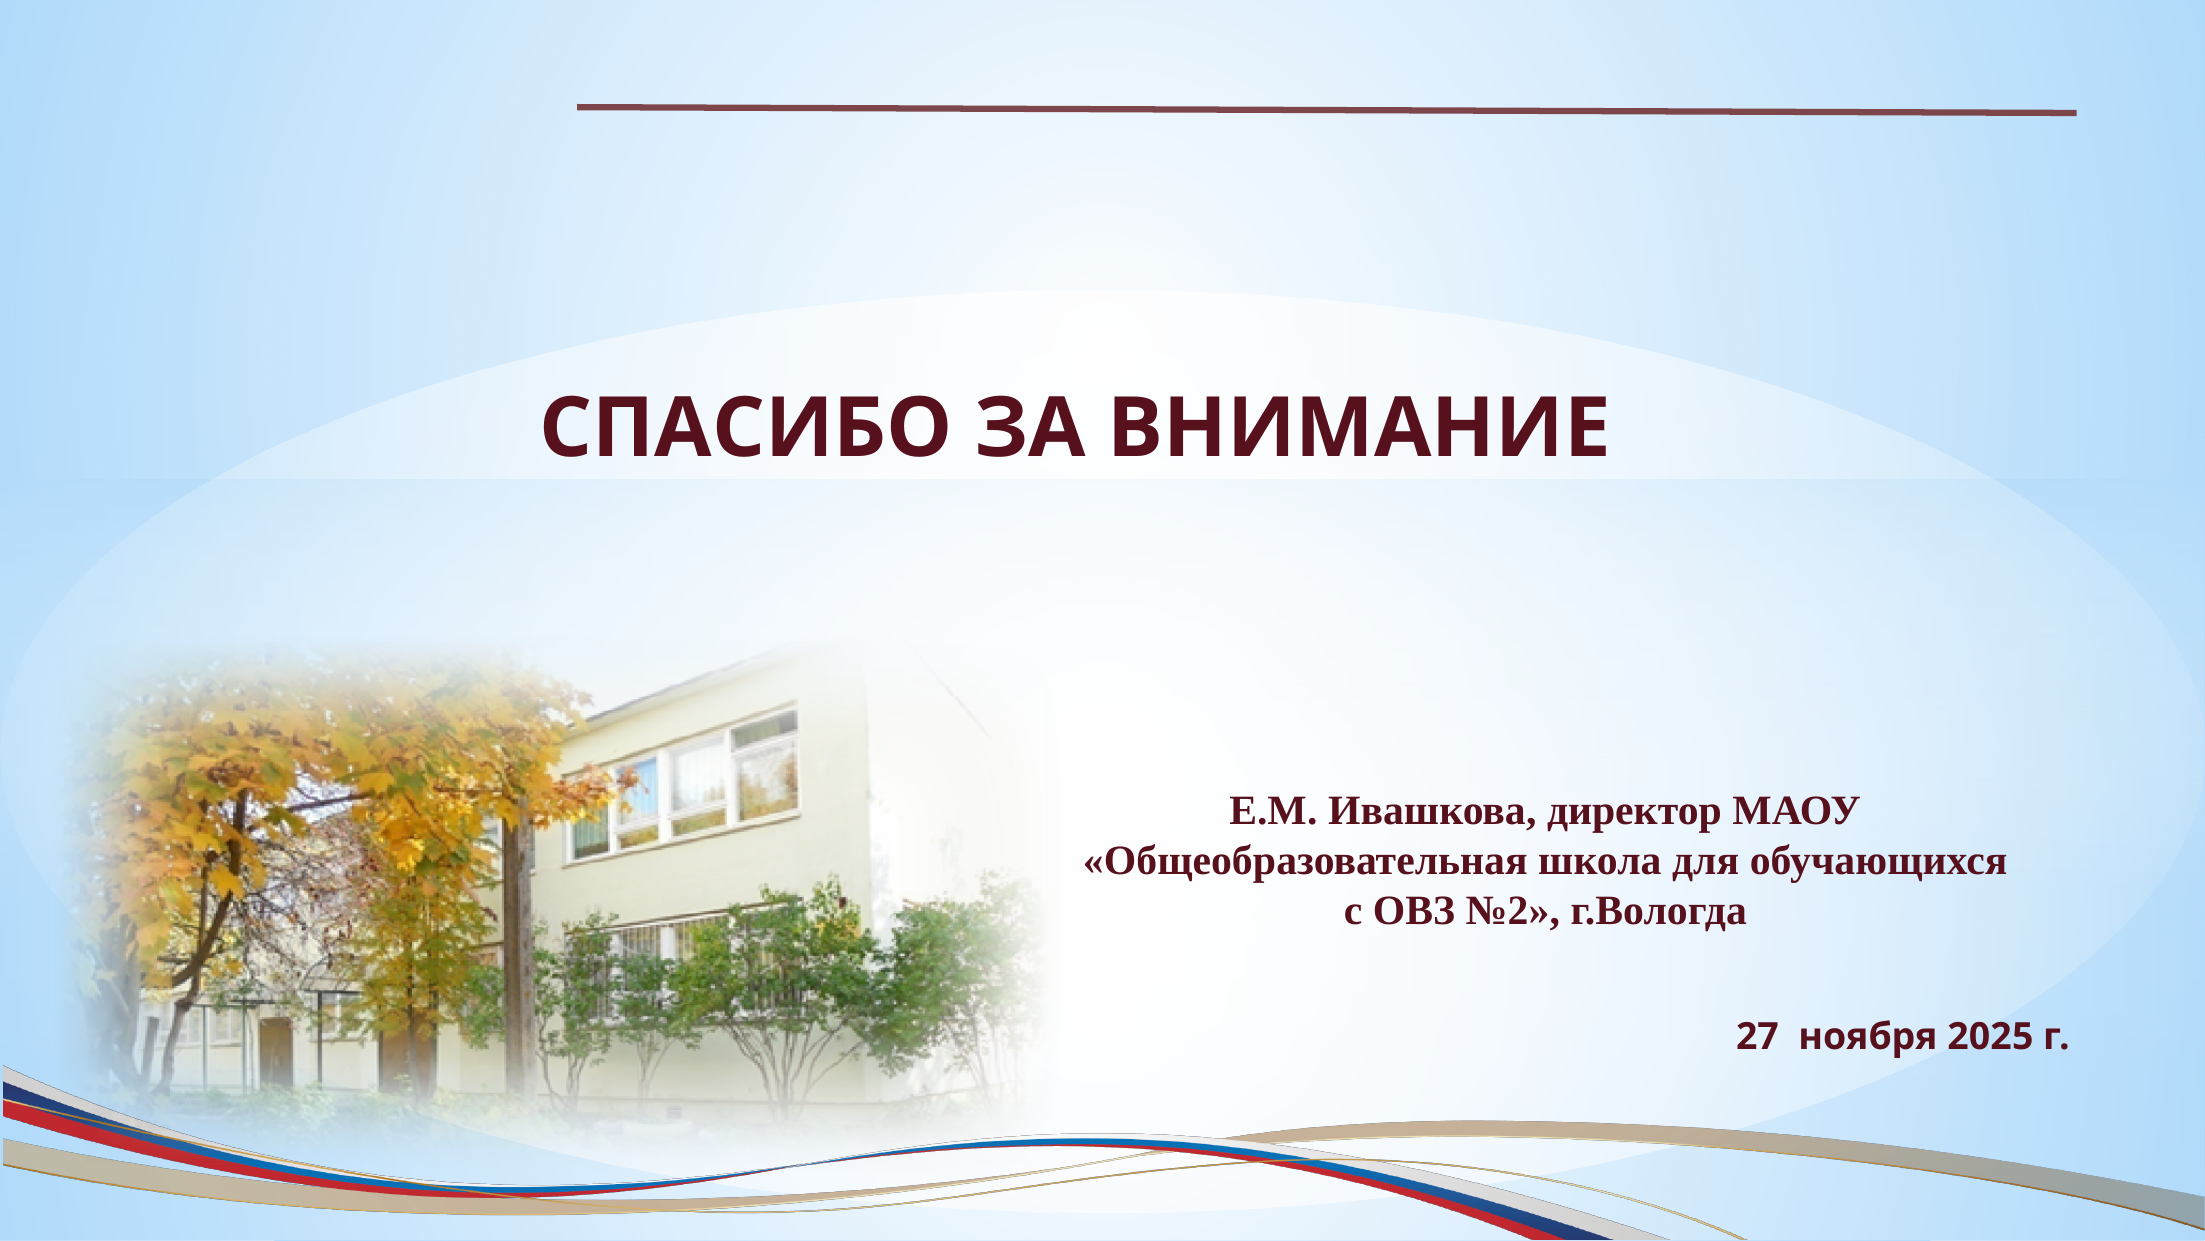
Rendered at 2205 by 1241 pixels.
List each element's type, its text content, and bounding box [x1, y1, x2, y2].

text_box 27 ноября 2025 г. [1695, 1004, 2102, 1063]
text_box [576, 106, 2077, 114]
picture [3, 619, 2205, 1241]
text_box СПАСИБО ЗА ВНИМАНИЕ [182, 365, 1969, 481]
text_box Е.М. Ивашкова, директор МАОУ «Общеобразовательная школа для обучающихся с ОВЗ №2», г.Вологда [1080, 725, 2034, 991]
